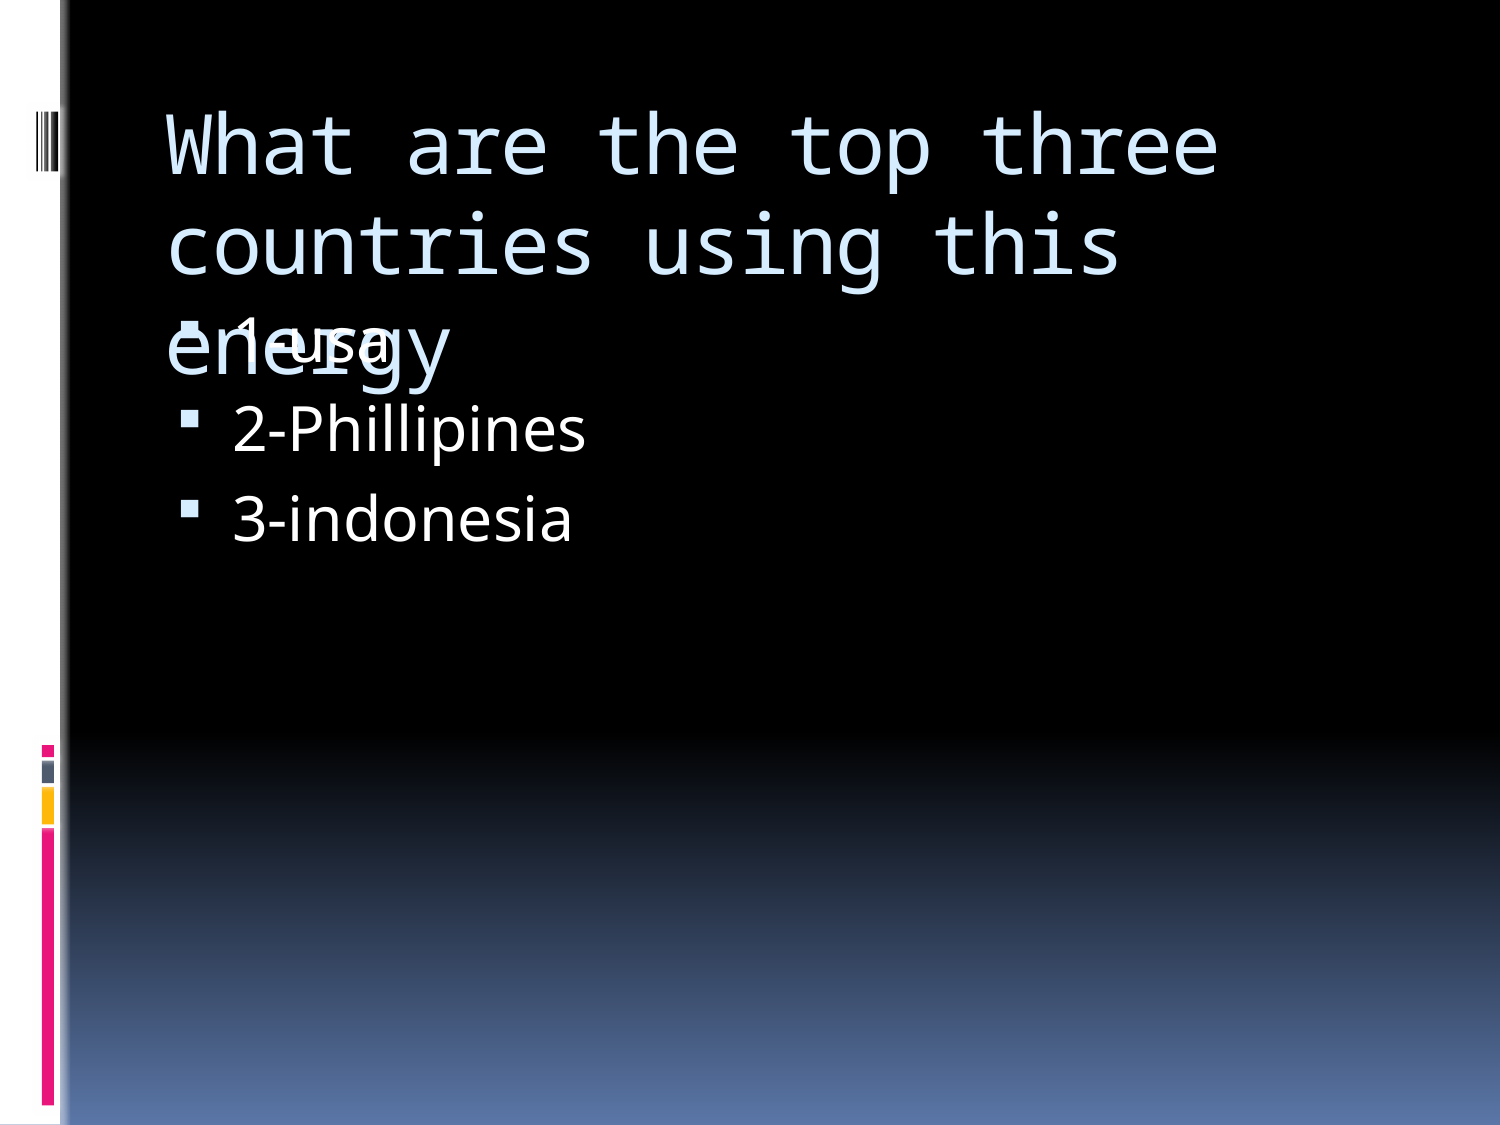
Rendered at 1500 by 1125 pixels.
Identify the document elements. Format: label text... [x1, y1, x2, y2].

list 1-usa 2-Phillipines 3-indonesia [150, 292, 1425, 1043]
title What are the top three countries using this energy [150, 83, 1425, 234]
